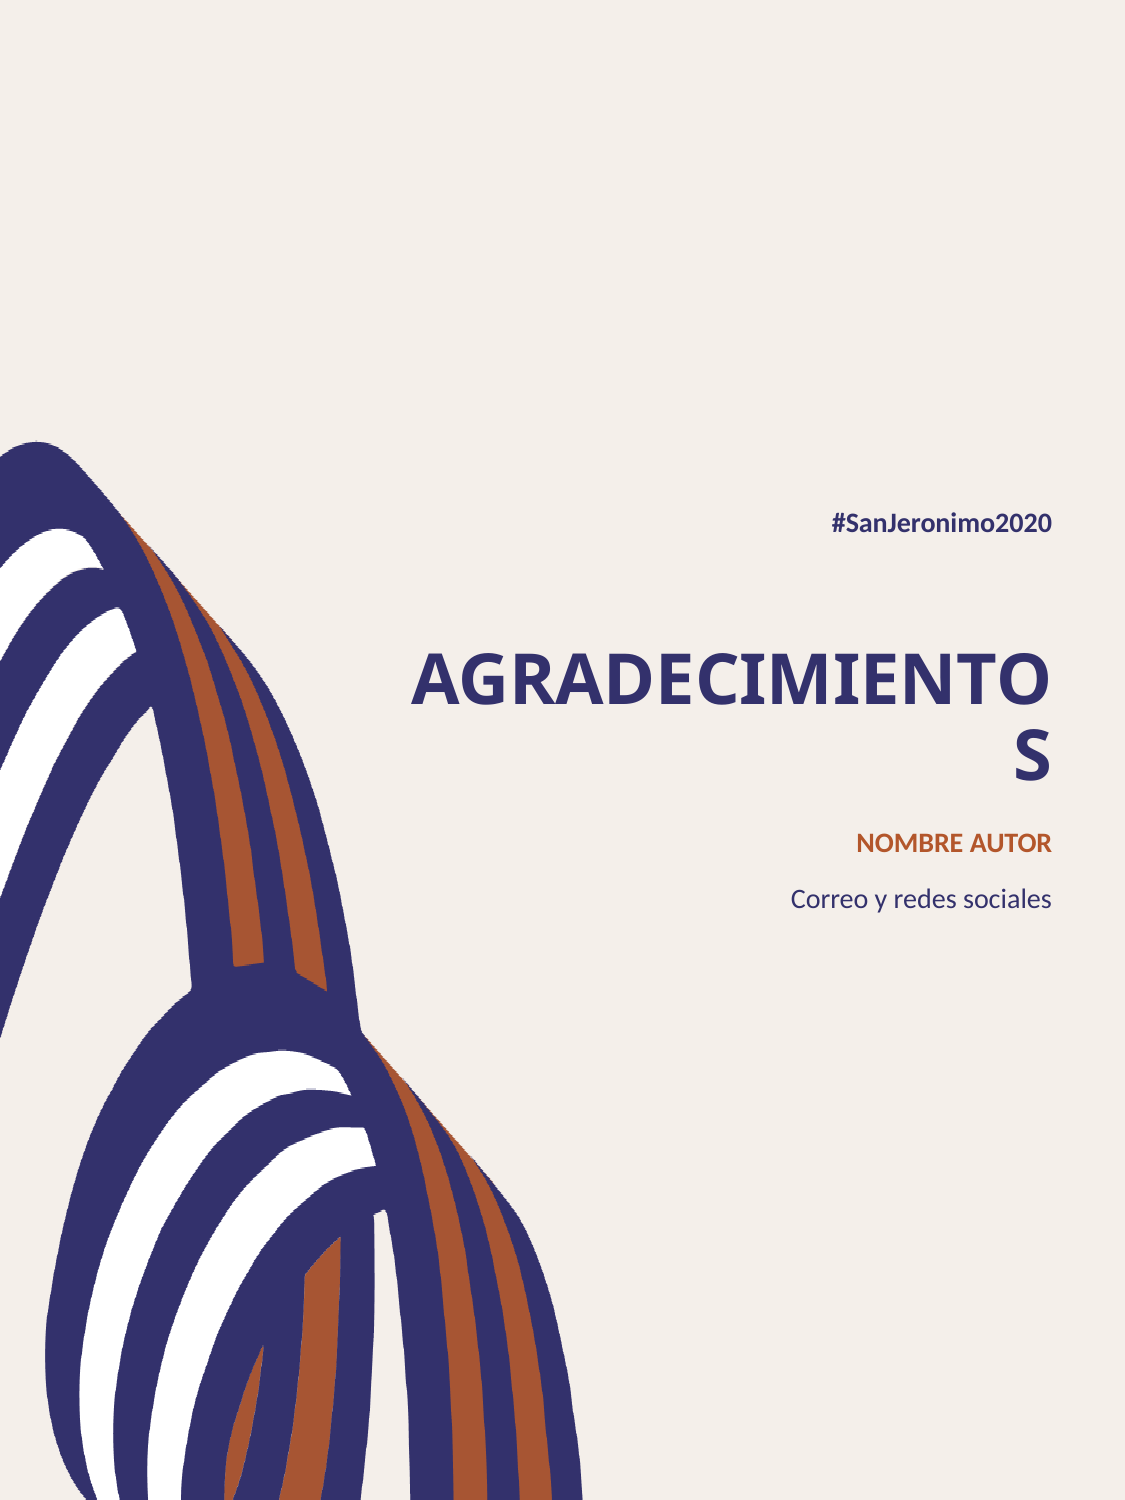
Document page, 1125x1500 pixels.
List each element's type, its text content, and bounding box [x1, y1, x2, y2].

title AGRADECIMIENTOS [384, 553, 1068, 804]
text_box #SanJeronimo2020 [809, 496, 1068, 546]
text_box Correo y redes sociales [521, 873, 1068, 922]
picture [0, 0, 1125, 1500]
text_box NOMBRE AUTOR [384, 817, 1068, 866]
